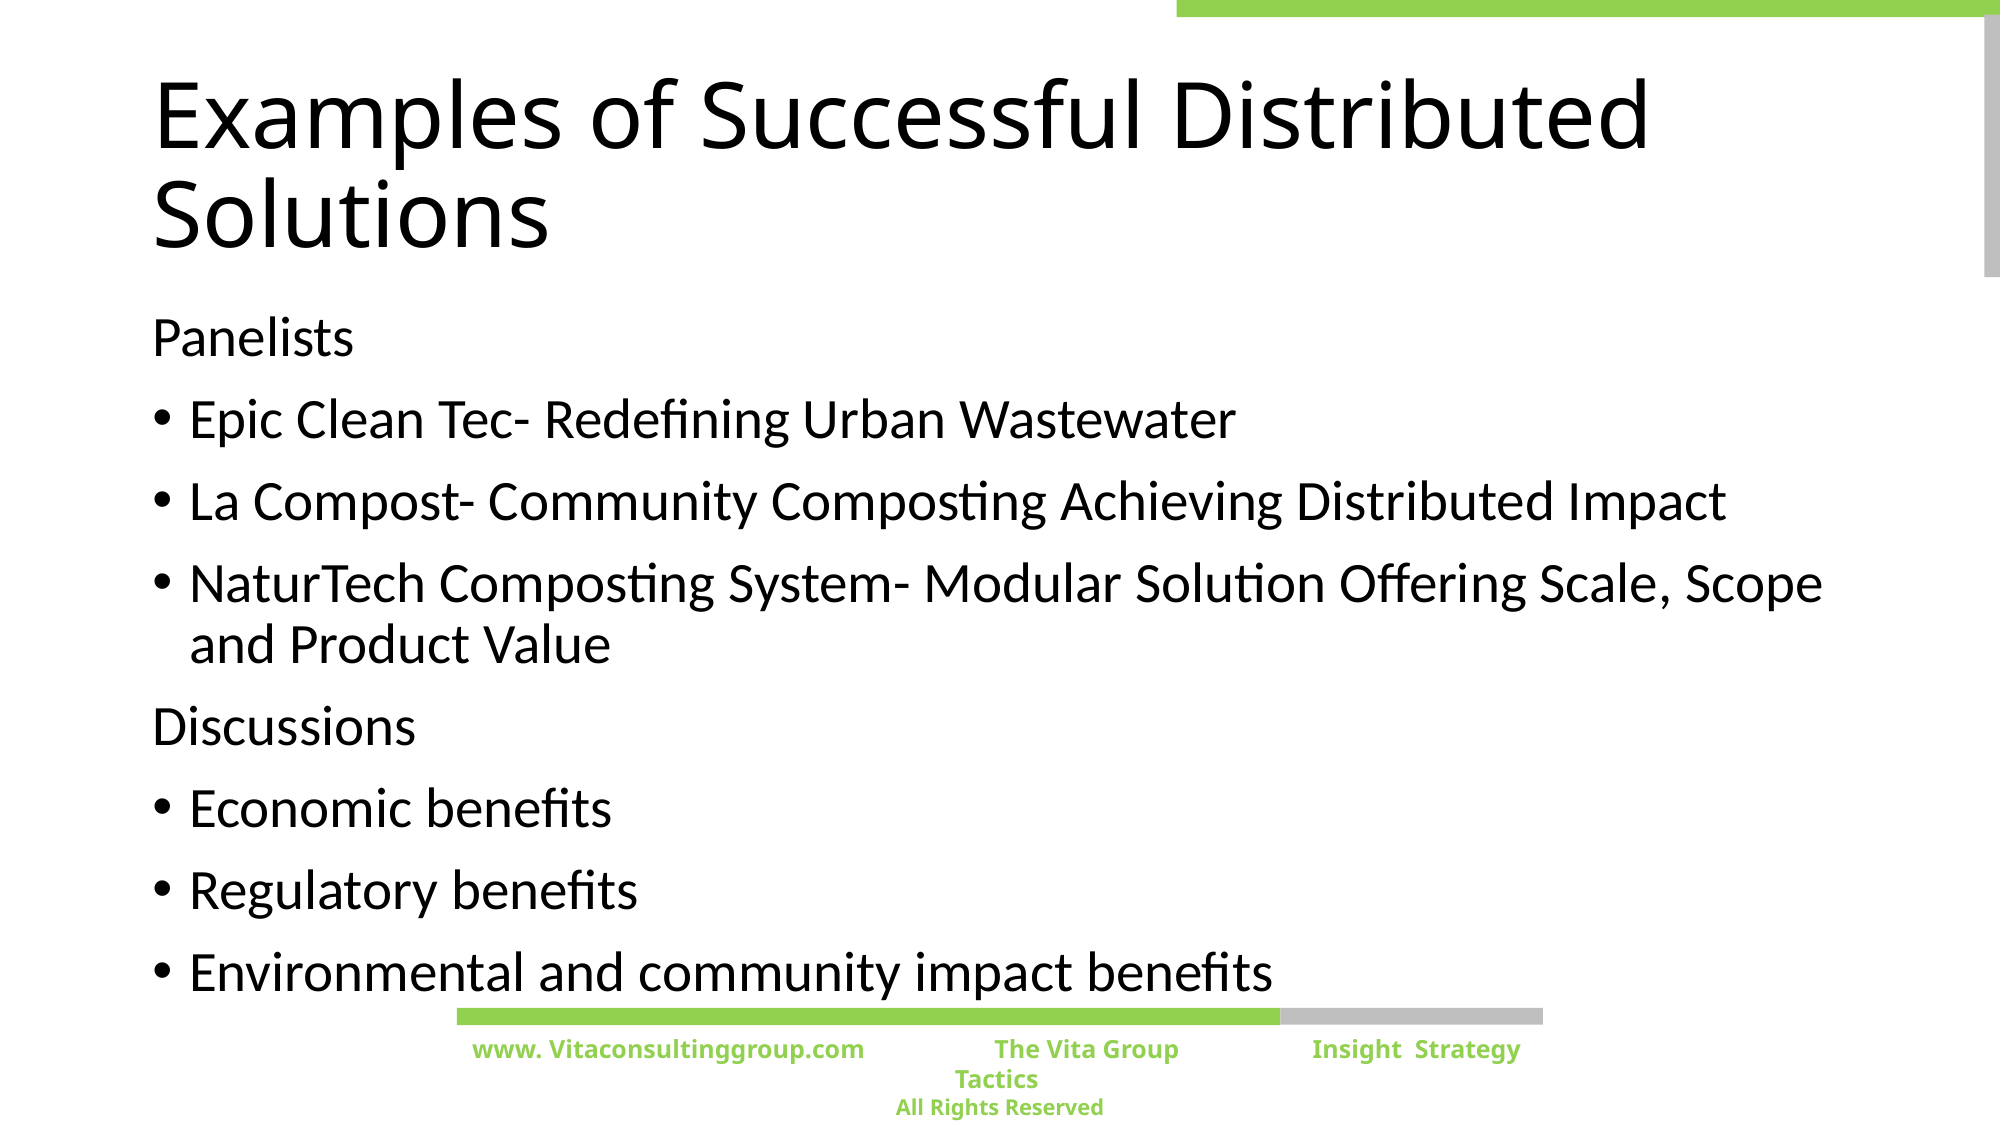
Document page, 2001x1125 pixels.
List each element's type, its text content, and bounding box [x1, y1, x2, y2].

text_box [1983, 14, 2000, 278]
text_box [456, 1007, 1543, 1026]
title Examples of Successful Distributed Solutions [137, 59, 1863, 278]
list Panelists Epic Clean Tec- Redefining Urban Wastewater La Compost- Community Composting Achieving Distributed Impact NaturTech Composting System- Modular Solution Offering Scale, Scope and Product Value Discussions Economic benefits Regulatory benefits Environmental and community impact benefits [137, 299, 1863, 1014]
text_box [1176, 0, 2000, 18]
footer www. Vitaconsultinggroup.com The Vita Group Insight Strategy Tactics All Rights Reserved [419, 1059, 1581, 1125]
